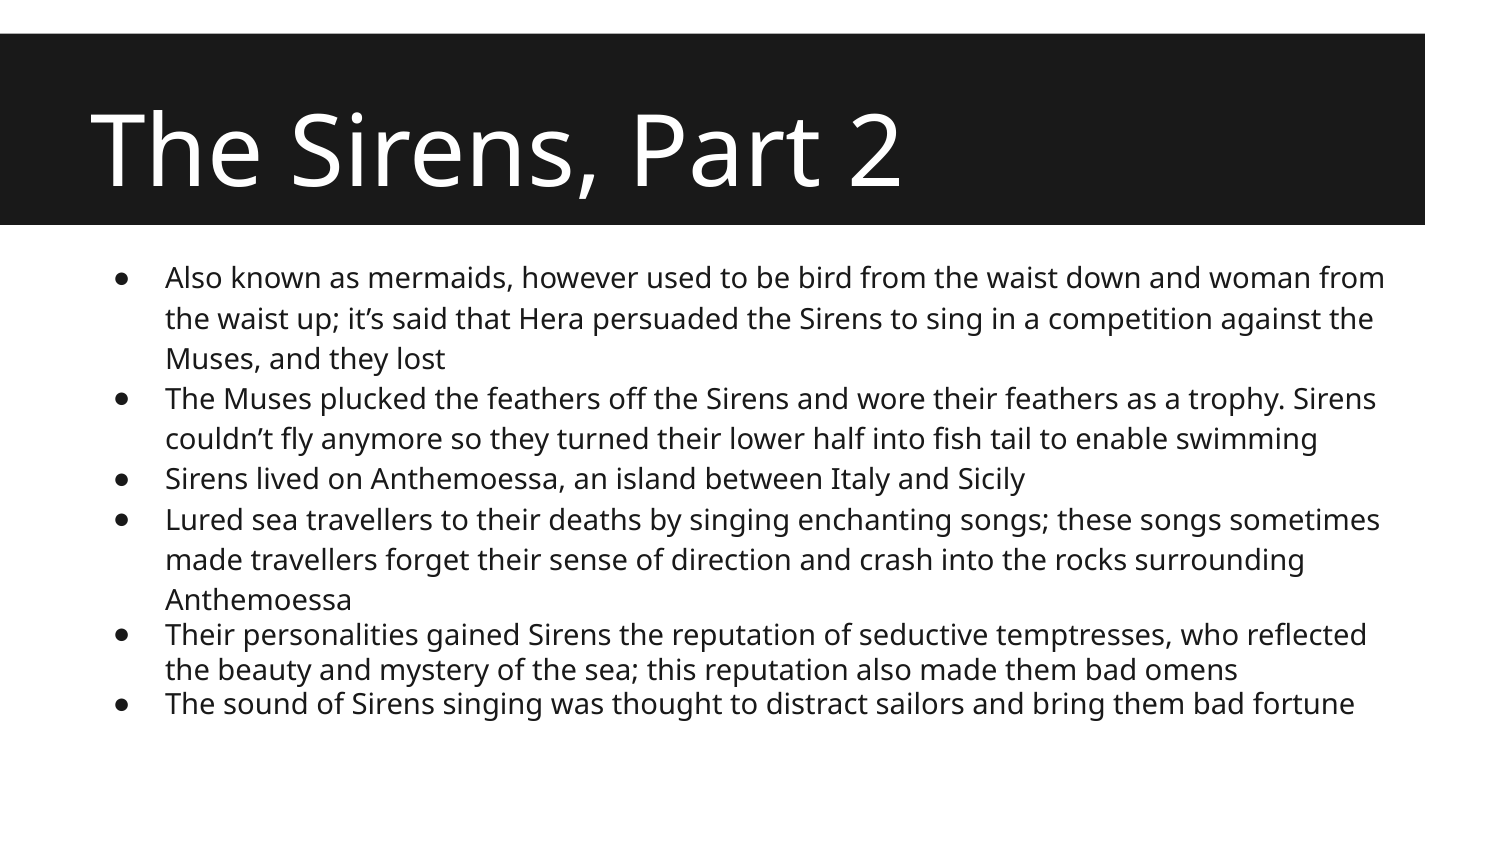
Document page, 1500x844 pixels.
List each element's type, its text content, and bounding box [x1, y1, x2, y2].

title The Sirens, Part 2 [75, 33, 1425, 221]
list Also known as mermaids, however used to be bird from the waist down and woman from the waist up; it’s said that Hera persuaded the Sirens to sing in a competition against the Muses, and they lost The Muses plucked the feathers off the Sirens and wore their feathers as a trophy. Sirens couldn’t fly anymore so they turned their lower half into fish tail to enable swimming Sirens lived on Anthemoessa, an island between Italy and Sicily Lured sea travellers to their deaths by singing enchanting songs; these songs sometimes made travellers forget their sense of direction and crash into the rocks surrounding Anthemoessa Their personalities gained Sirens the reputation of seductive temptresses, who reflected the beauty and mystery of the sea; this reputation also made them bad omens The sound of Sirens singing was thought to distract sailors and bring them bad fortune [75, 239, 1425, 808]
